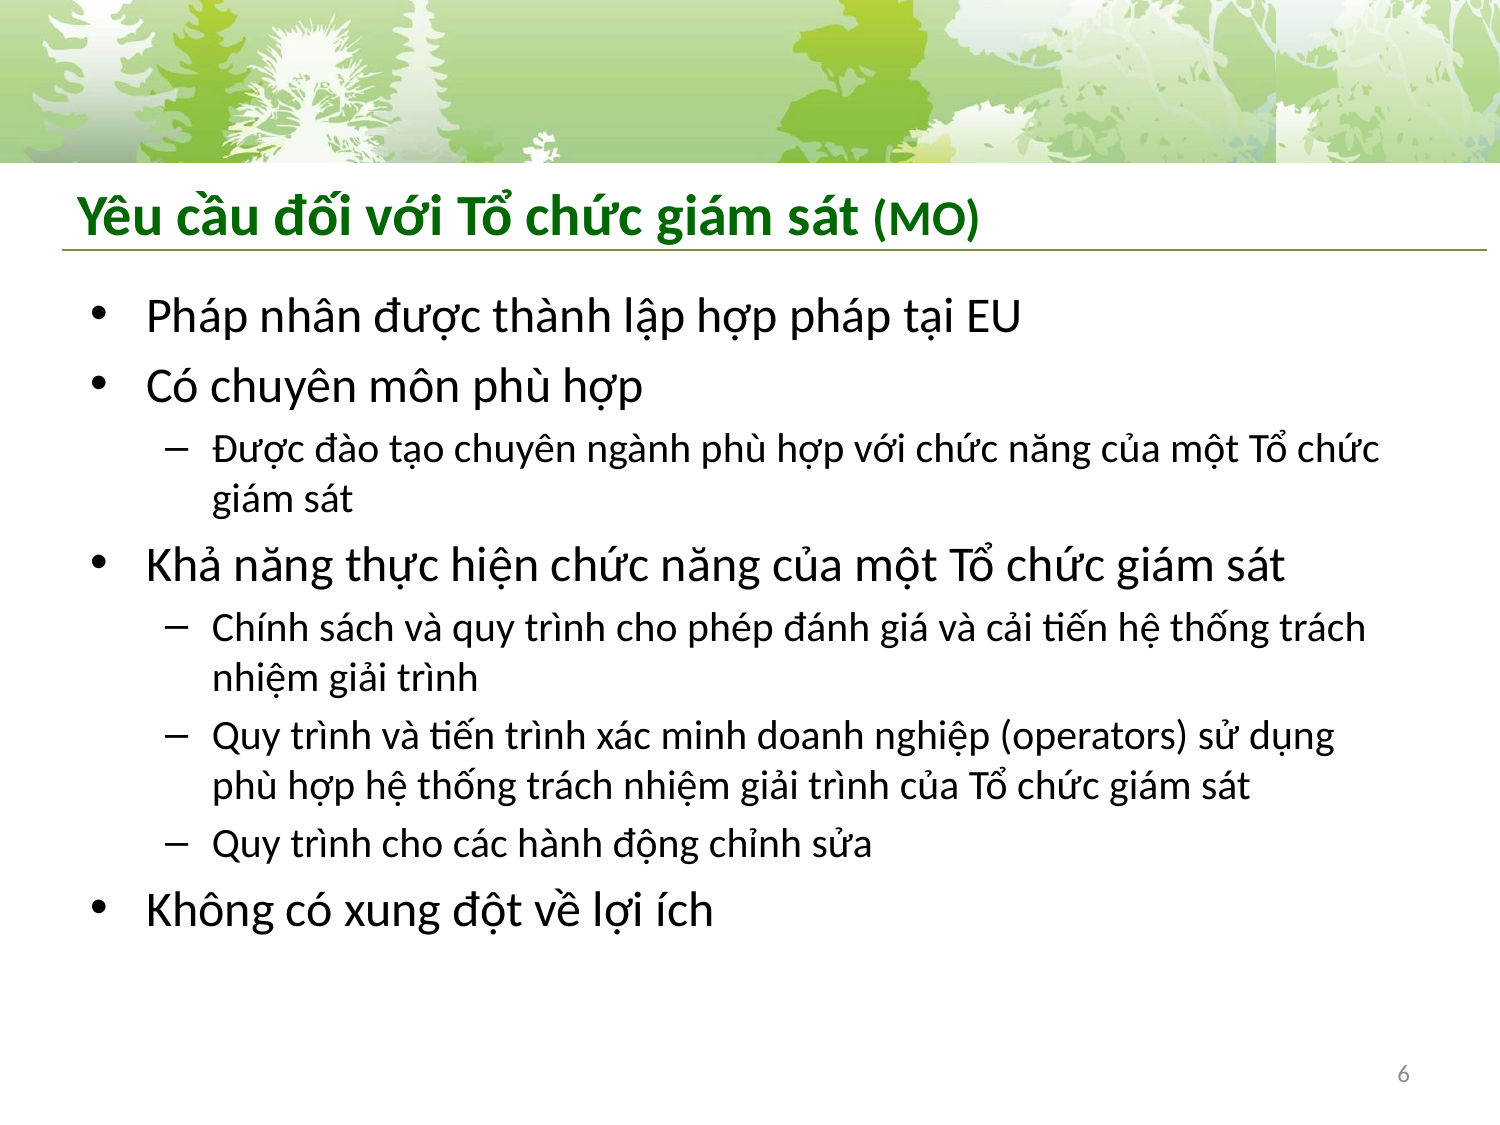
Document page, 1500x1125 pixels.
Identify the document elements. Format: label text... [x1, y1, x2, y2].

title Yêu cầu đối với Tổ chức giám sát (MO) [62, 174, 1500, 250]
list Pháp nhân được thành lập hợp pháp tại EU Có chuyên môn phù hợp Được đào tạo chuyên ngành phù hợp với chức năng của một Tổ chức giám sát Khả năng thực hiện chức năng của một Tổ chức giám sát Chính sách và quy trình cho phép đánh giá và cải tiến hệ thống trách nhiệm giải trình Quy trình và tiến trình xác minh doanh nghiệp (operators) sử dụng phù hợp hệ thống trách nhiệm giải trình của Tổ chức giám sát Quy trình cho các hành động chỉnh sửa Không có xung đột về lợi ích [75, 275, 1425, 1005]
picture [0, 0, 1500, 163]
slide_number 6 [1074, 1042, 1425, 1103]
